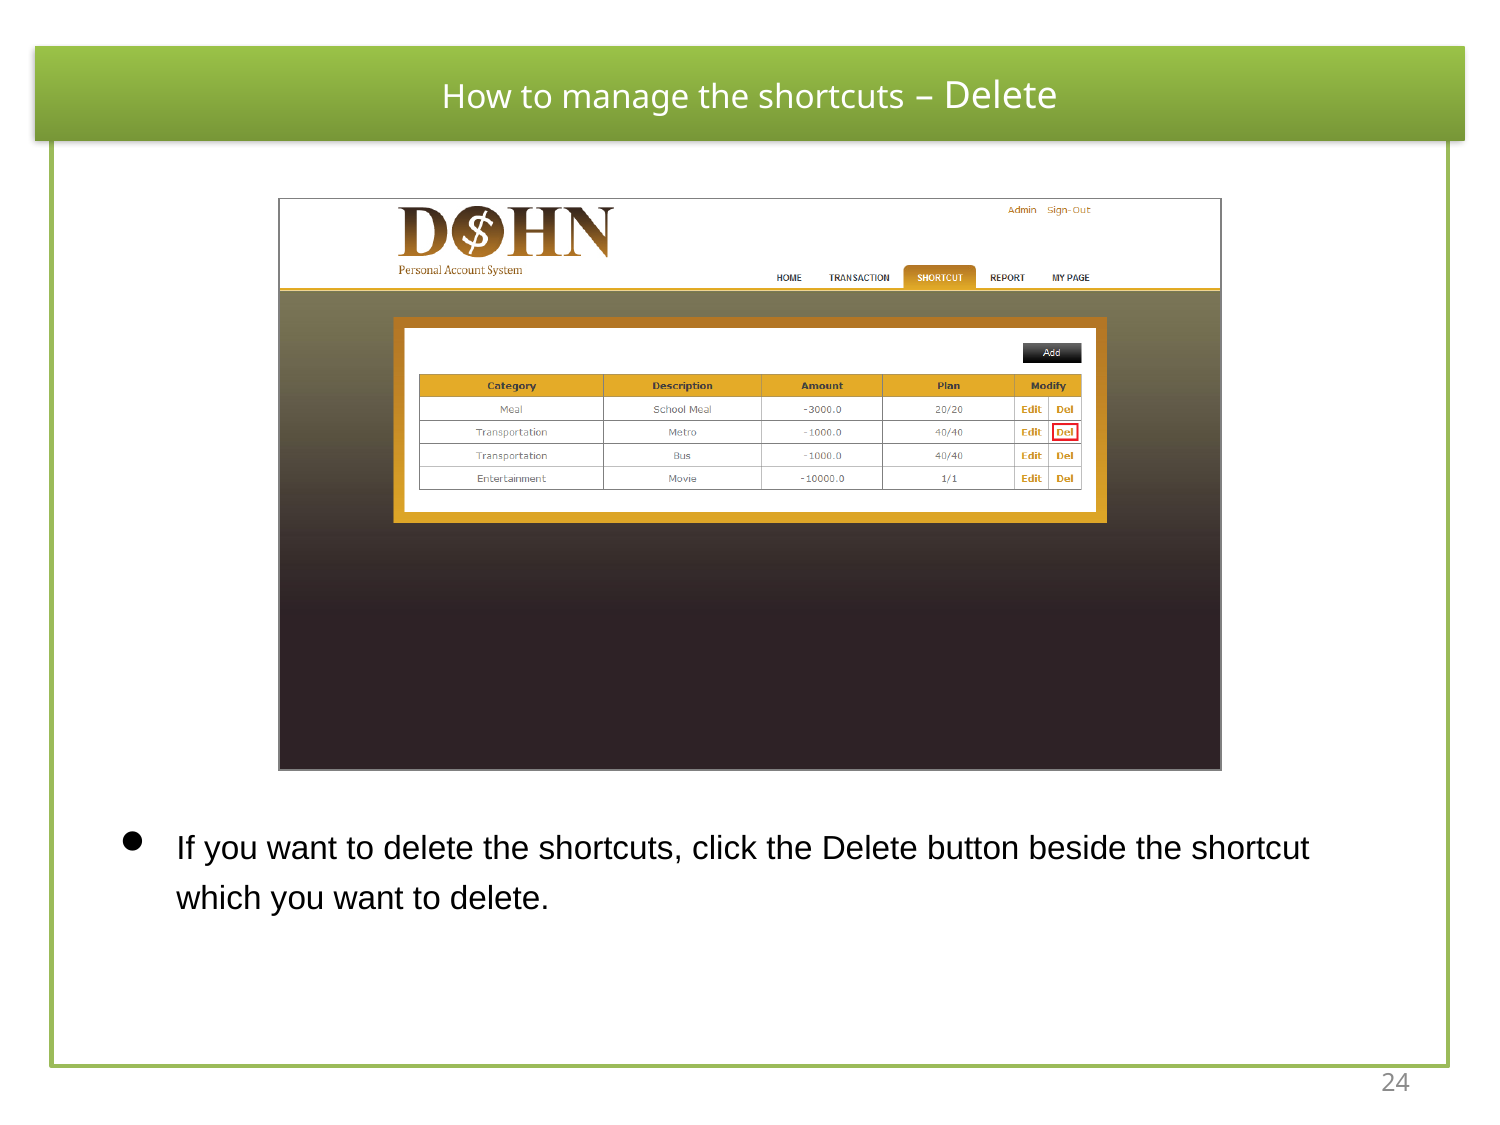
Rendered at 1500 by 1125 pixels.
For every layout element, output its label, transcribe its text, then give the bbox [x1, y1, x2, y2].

slide_number 24 [1074, 1053, 1425, 1114]
picture [279, 198, 1221, 770]
text_box [49, 149, 1450, 1068]
text_box If you want to delete the shortcuts, click the Delete button beside the shortcut which you want to delete. [105, 808, 1407, 1055]
text_box How to manage the shortcuts – Delete [35, 46, 1465, 141]
